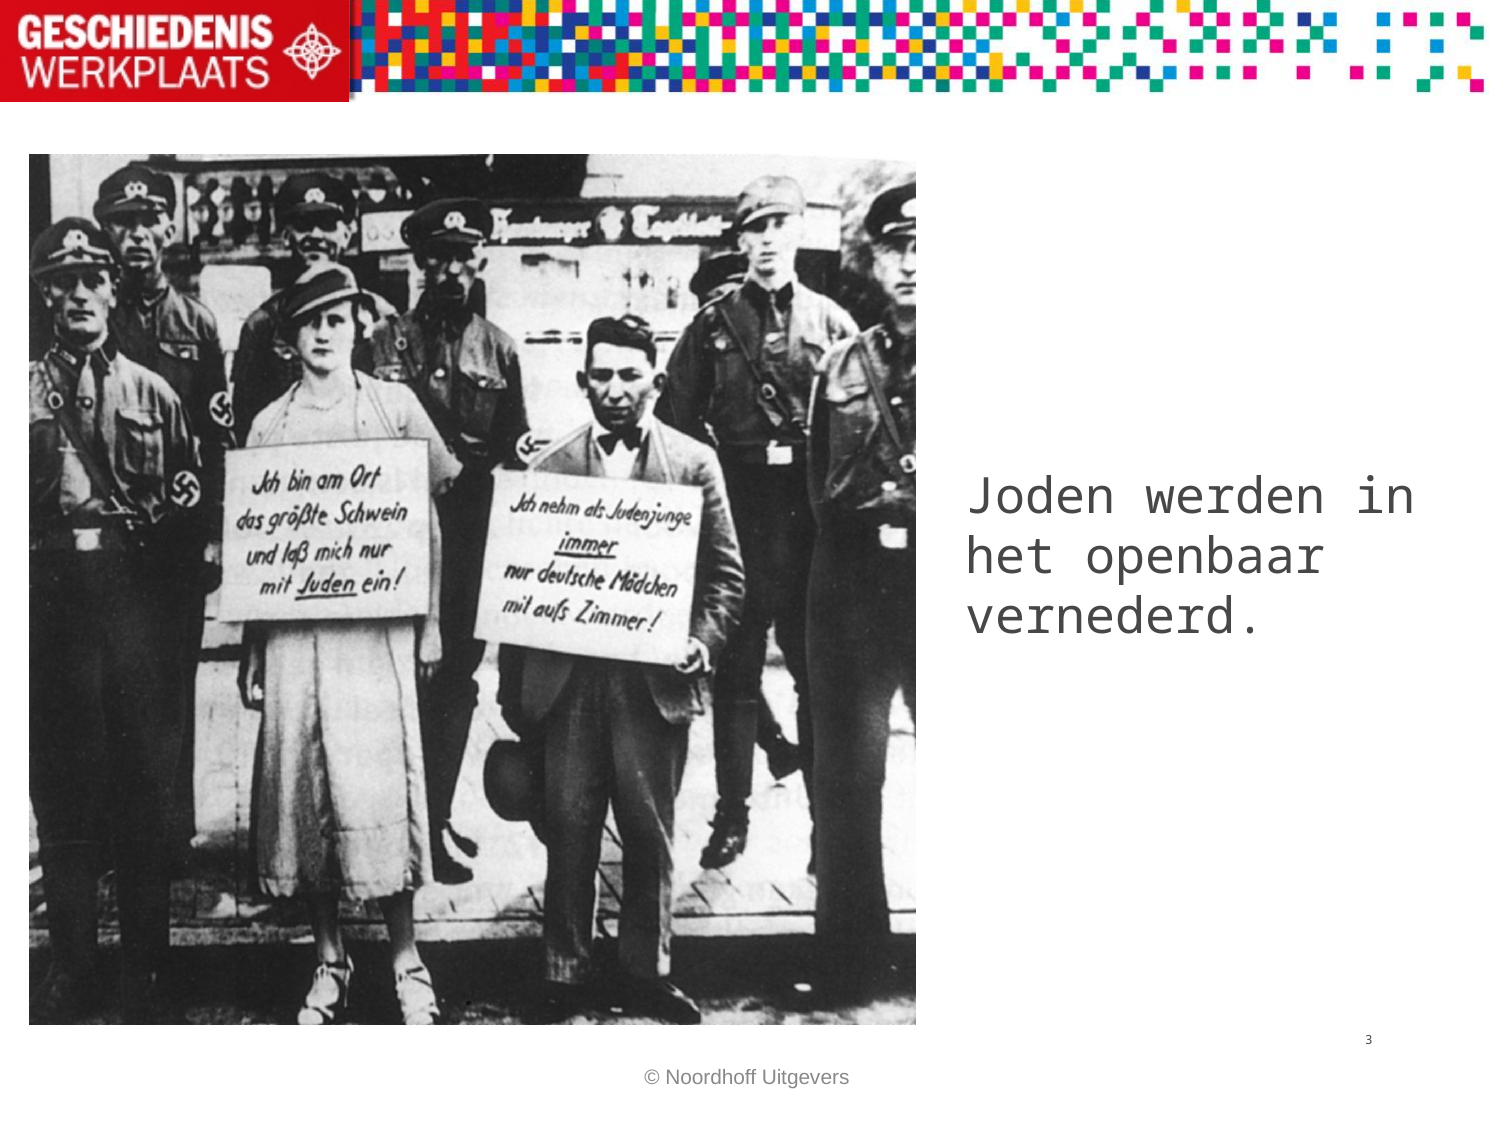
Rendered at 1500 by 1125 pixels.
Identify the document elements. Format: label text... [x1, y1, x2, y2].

slide_number 3 [1325, 1025, 1388, 1063]
text_box Joden werden in het openbaar vernederd. [950, 456, 1458, 651]
picture [0, 0, 1500, 1125]
text_box © Noordhoff Uitgevers [512, 1045, 988, 1106]
